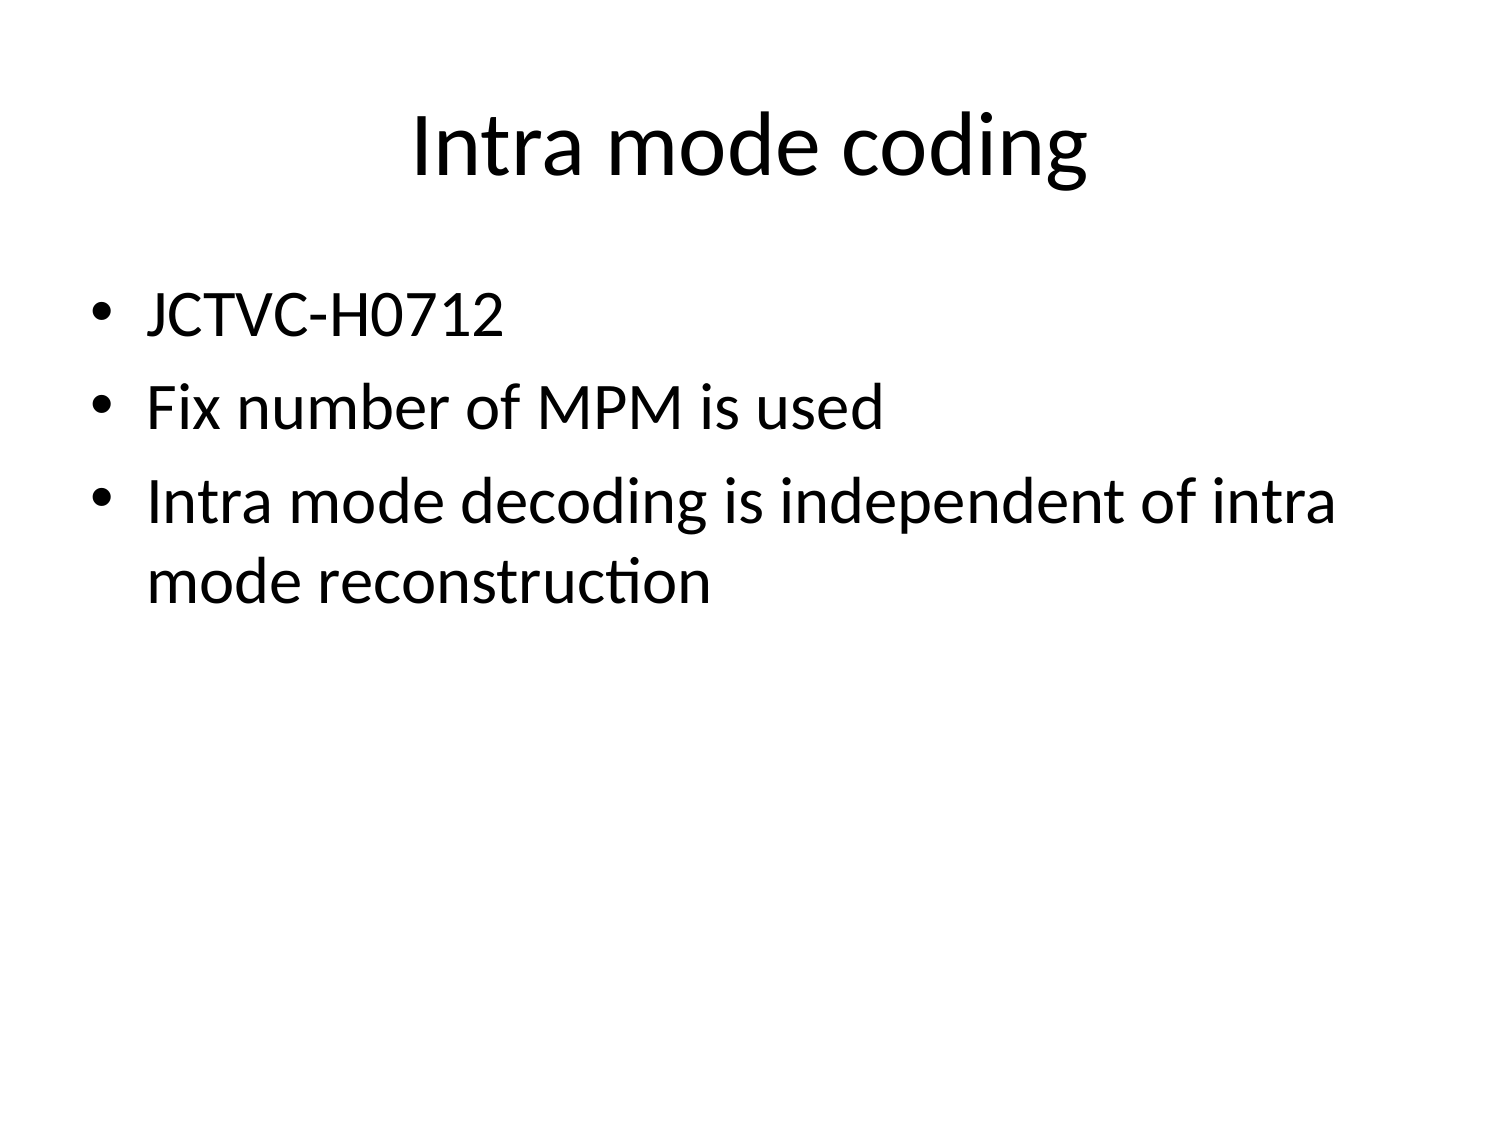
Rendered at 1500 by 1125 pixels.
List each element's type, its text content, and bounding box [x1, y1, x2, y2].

list JCTVC-H0712 Fix number of MPM is used Intra mode decoding is independent of intra mode reconstruction [75, 262, 1425, 1005]
title Intra mode coding [75, 45, 1425, 233]
